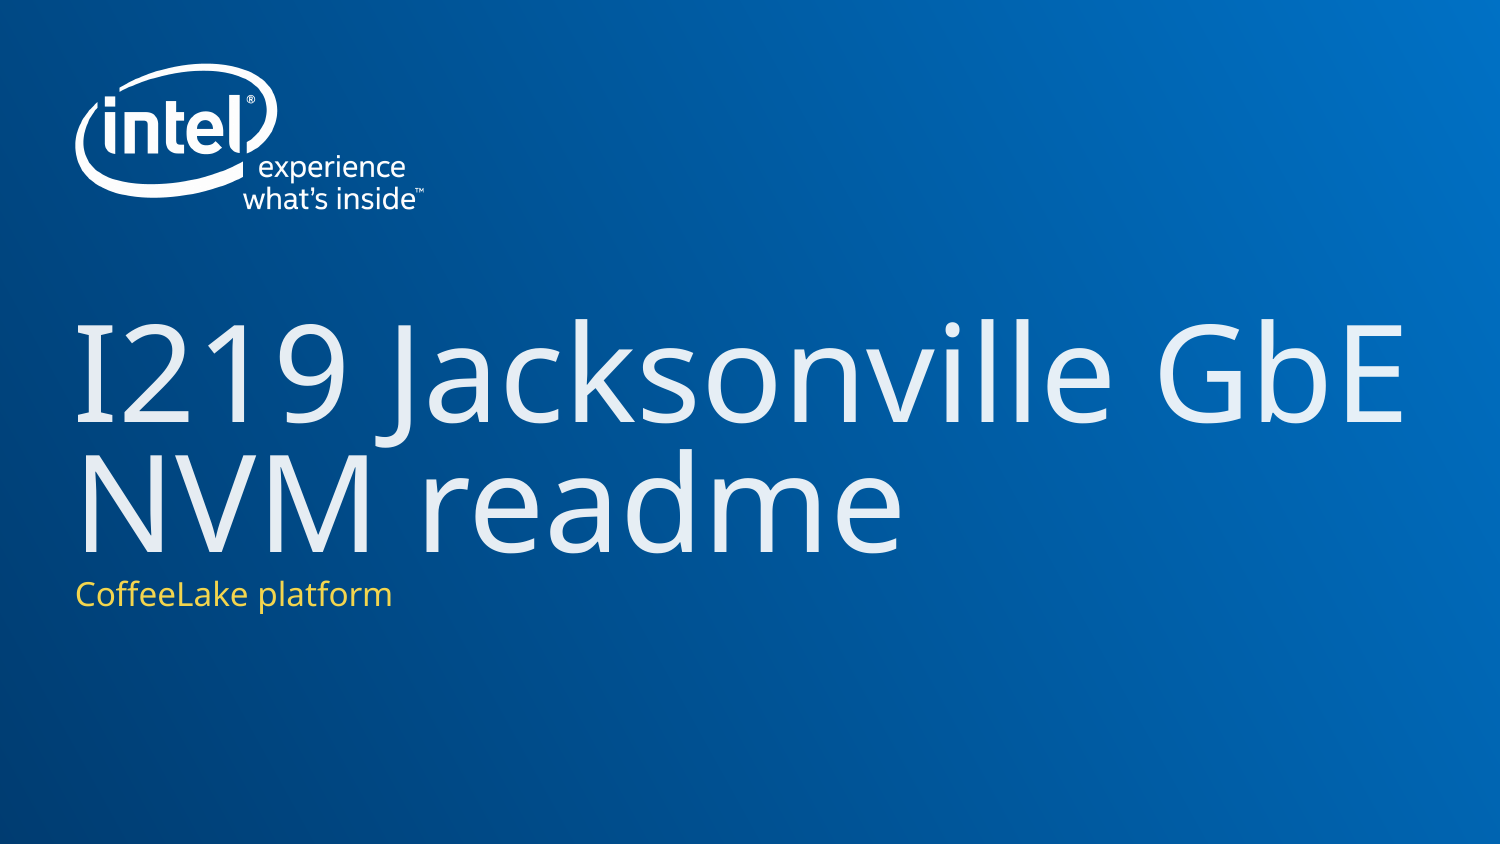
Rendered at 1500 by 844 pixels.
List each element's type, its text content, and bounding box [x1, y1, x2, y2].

picture [75, 63, 424, 210]
title I219 Jacksonville GbE NVM readme [72, 397, 1421, 579]
subtitle CoffeeLake platform [74, 573, 1193, 725]
